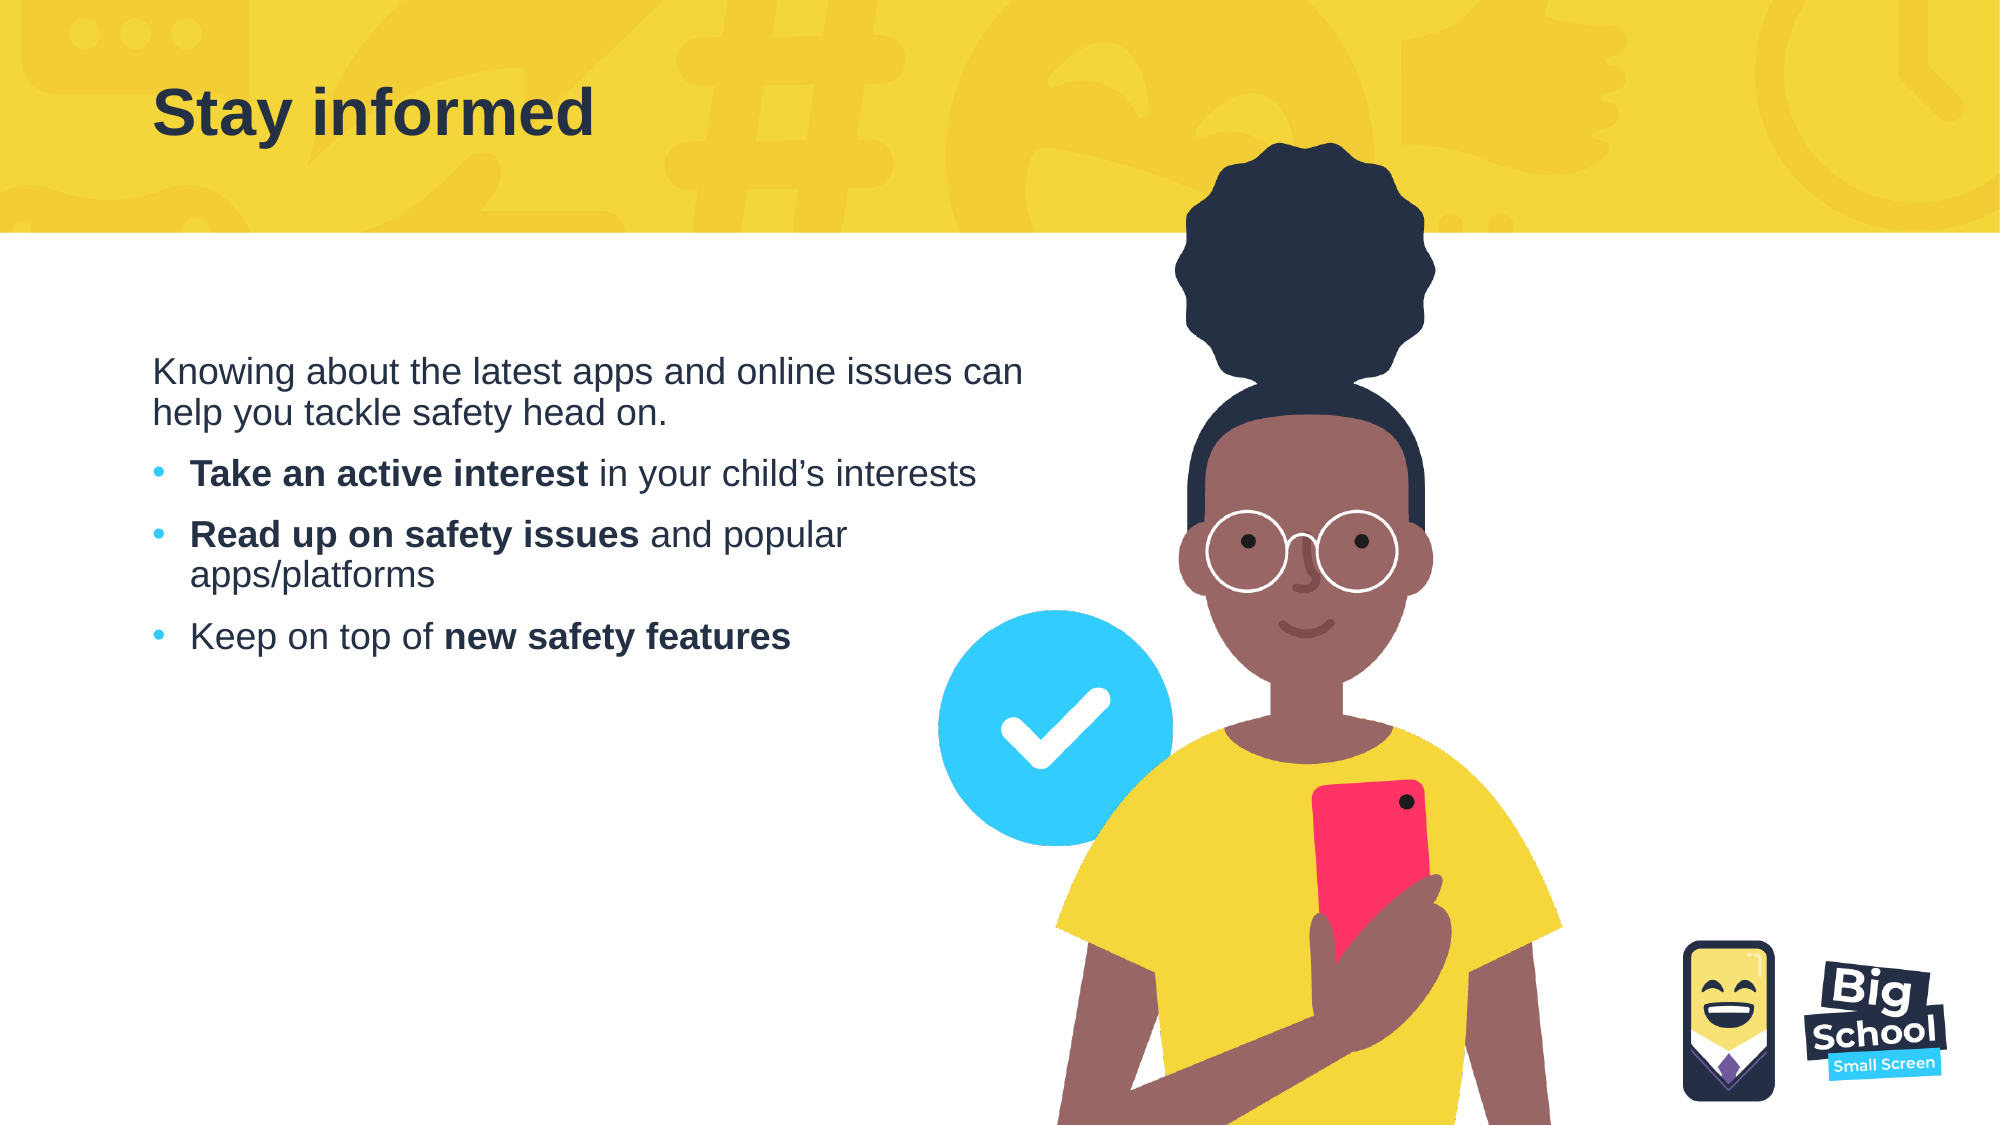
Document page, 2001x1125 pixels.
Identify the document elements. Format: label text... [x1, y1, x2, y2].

list Knowing about the latest apps and online issues can help you tackle safety head on. Take an active interest in your child’s interests Read up on safety issues and popular apps/platforms Keep on top of new safety features [137, 344, 1054, 846]
picture [0, 0, 2000, 1125]
title Stay informed [137, 0, 1863, 229]
